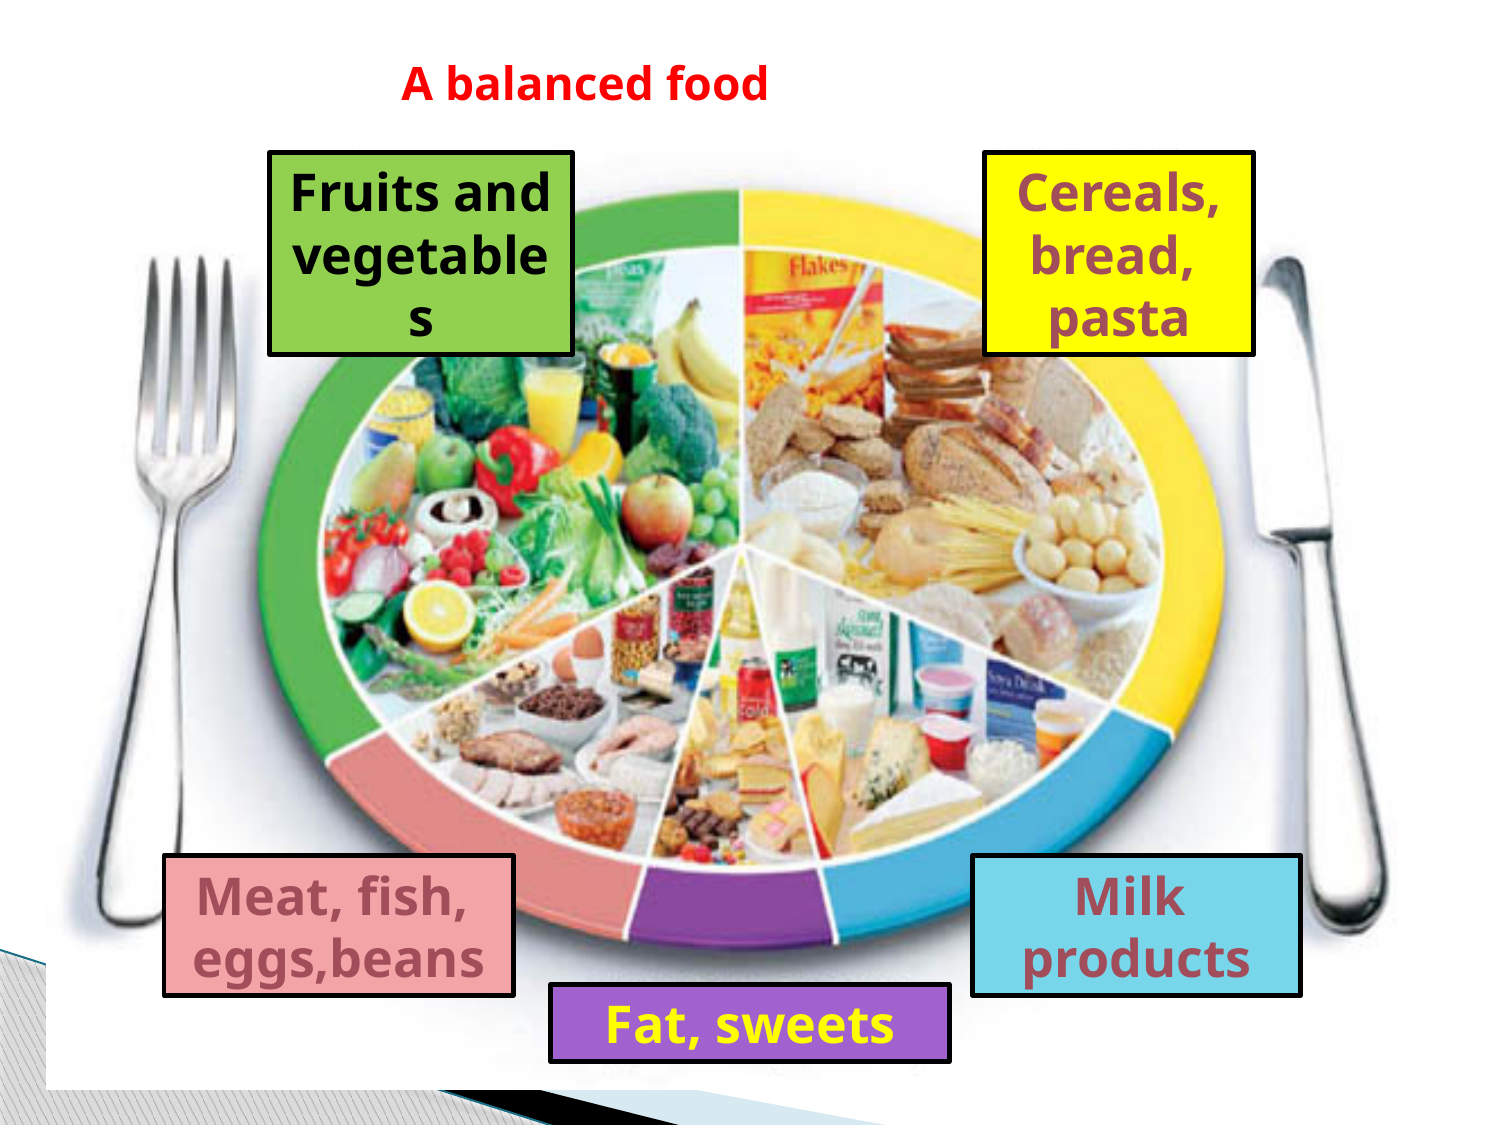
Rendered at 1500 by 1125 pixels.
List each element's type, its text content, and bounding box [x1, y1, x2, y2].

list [46, 128, 1442, 1091]
title A balanced food [386, 46, 1261, 118]
